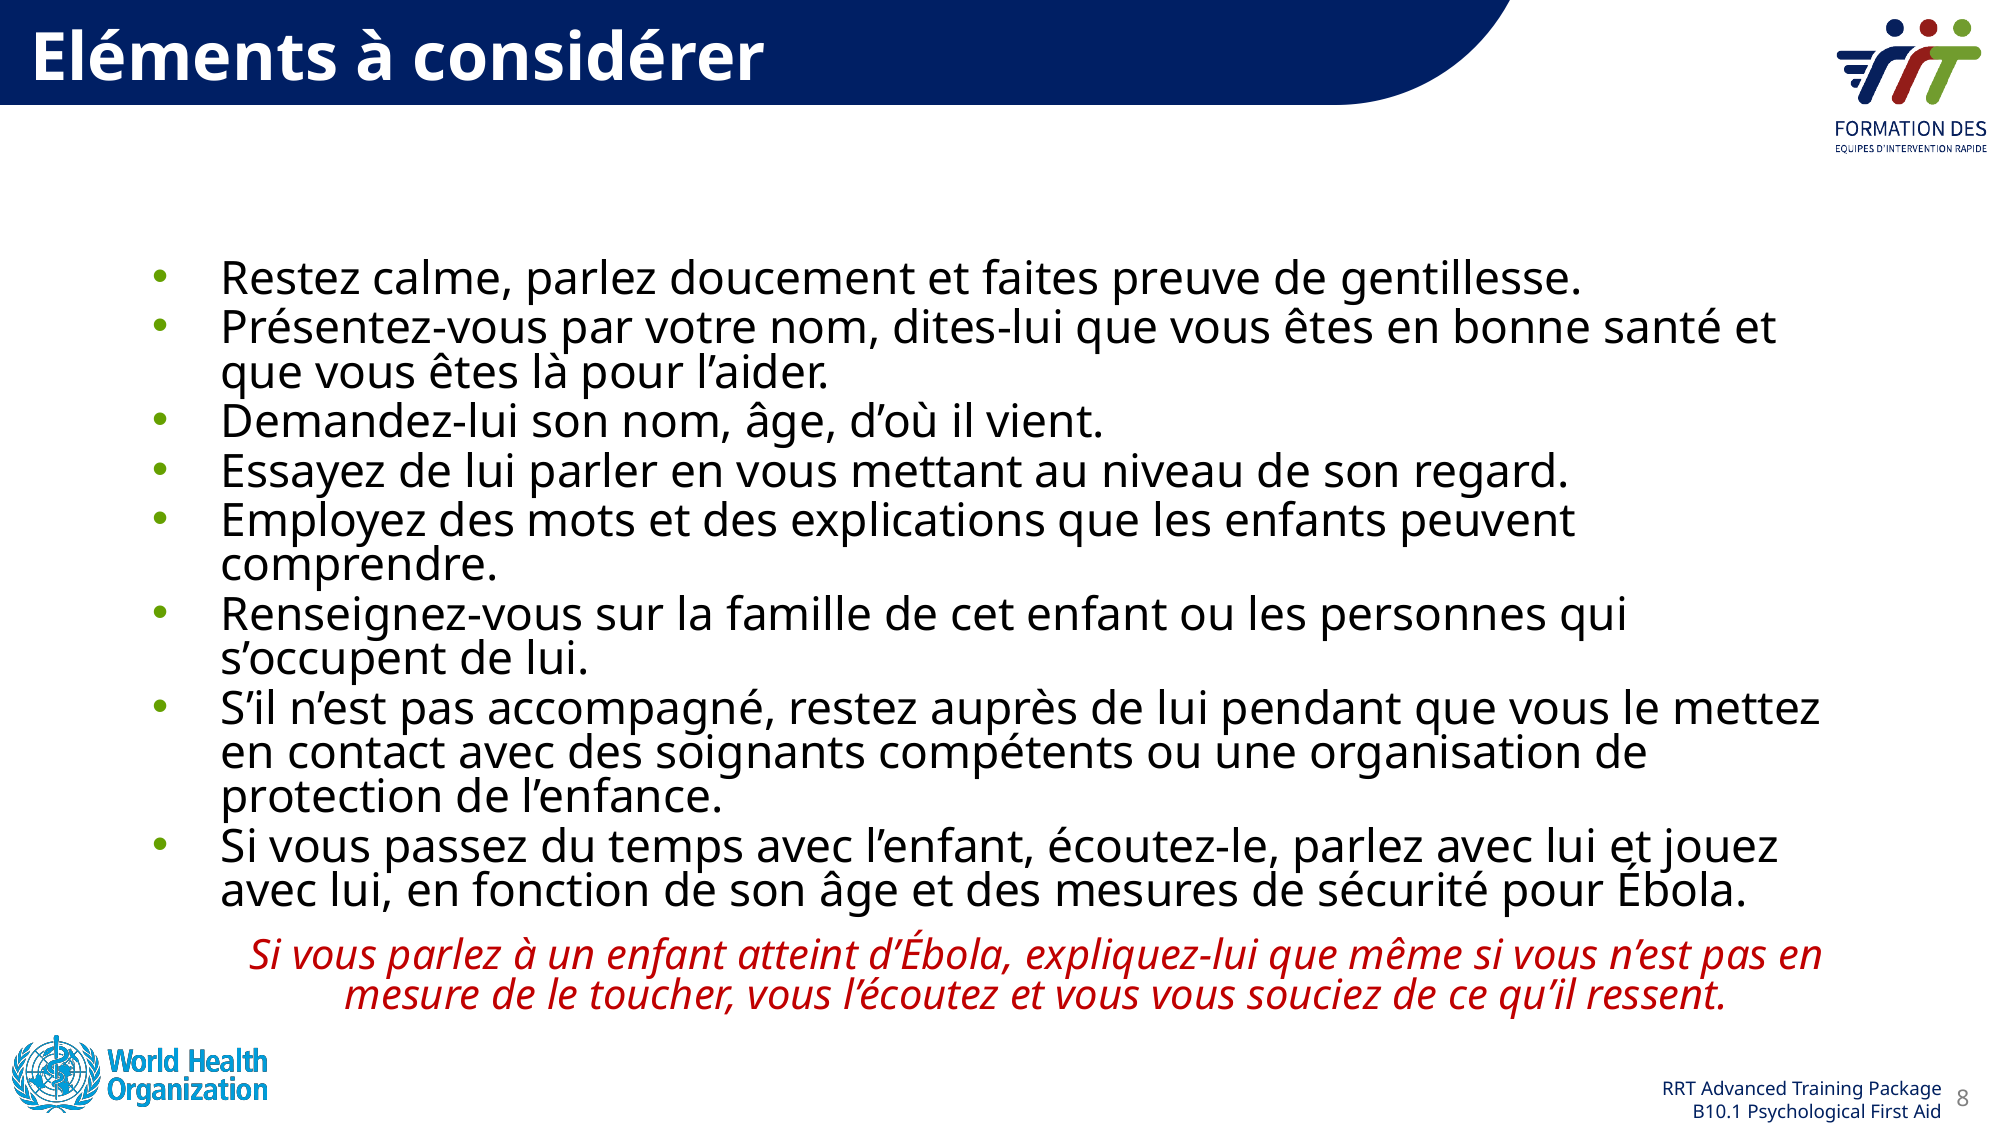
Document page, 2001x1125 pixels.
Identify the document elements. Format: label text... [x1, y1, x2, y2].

picture [40, 1062, 47, 1070]
list Restez calme, parlez doucement et faites preuve de gentillesse. Présentez-vous par votre nom, dites-lui que vous êtes en bonne santé et que vous êtes là pour l’aider. Demandez-lui son nom, âge, d’où il vient. Essayez de lui parler en vous mettant au niveau de son regard. Employez des mots et des explications que les enfants peuvent comprendre. Renseignez-vous sur la famille de cet enfant ou les personnes qui s’occupent de lui. S’il n’est pas accompagné, restez auprès de lui pendant que vous le mettez en contact avec des soignants compétents ou une organisation de protection de l’enfance. Si vous passez du temps avec l’enfant, écoutez-le, parlez avec lui et jouez avec lui, en fonction de son âge et des mesures de sécurité pour Ébola. [143, 250, 1856, 932]
text_box Eléments à considérer [22, 5, 1490, 112]
picture [59, 1035, 267, 1113]
picture [71, 1053, 90, 1091]
text_box Si vous parlez à un enfant atteint d’Ébola, expliquez-lui que même si vous n’est pas en mesure de le toucher, vous l’écoutez et vous vous souciez de ce qu’il ressent. [218, 930, 1856, 1026]
picture [30, 1083, 37, 1091]
picture [36, 1088, 78, 1105]
picture [50, 1108, 62, 1113]
picture [12, 1083, 48, 1113]
picture [12, 1035, 54, 1068]
picture [0, 0, 1533, 105]
picture [34, 1054, 43, 1078]
picture [1835, 18, 1987, 154]
picture [24, 1054, 36, 1087]
picture [22, 1062, 26, 1077]
picture [46, 1056, 54, 1062]
